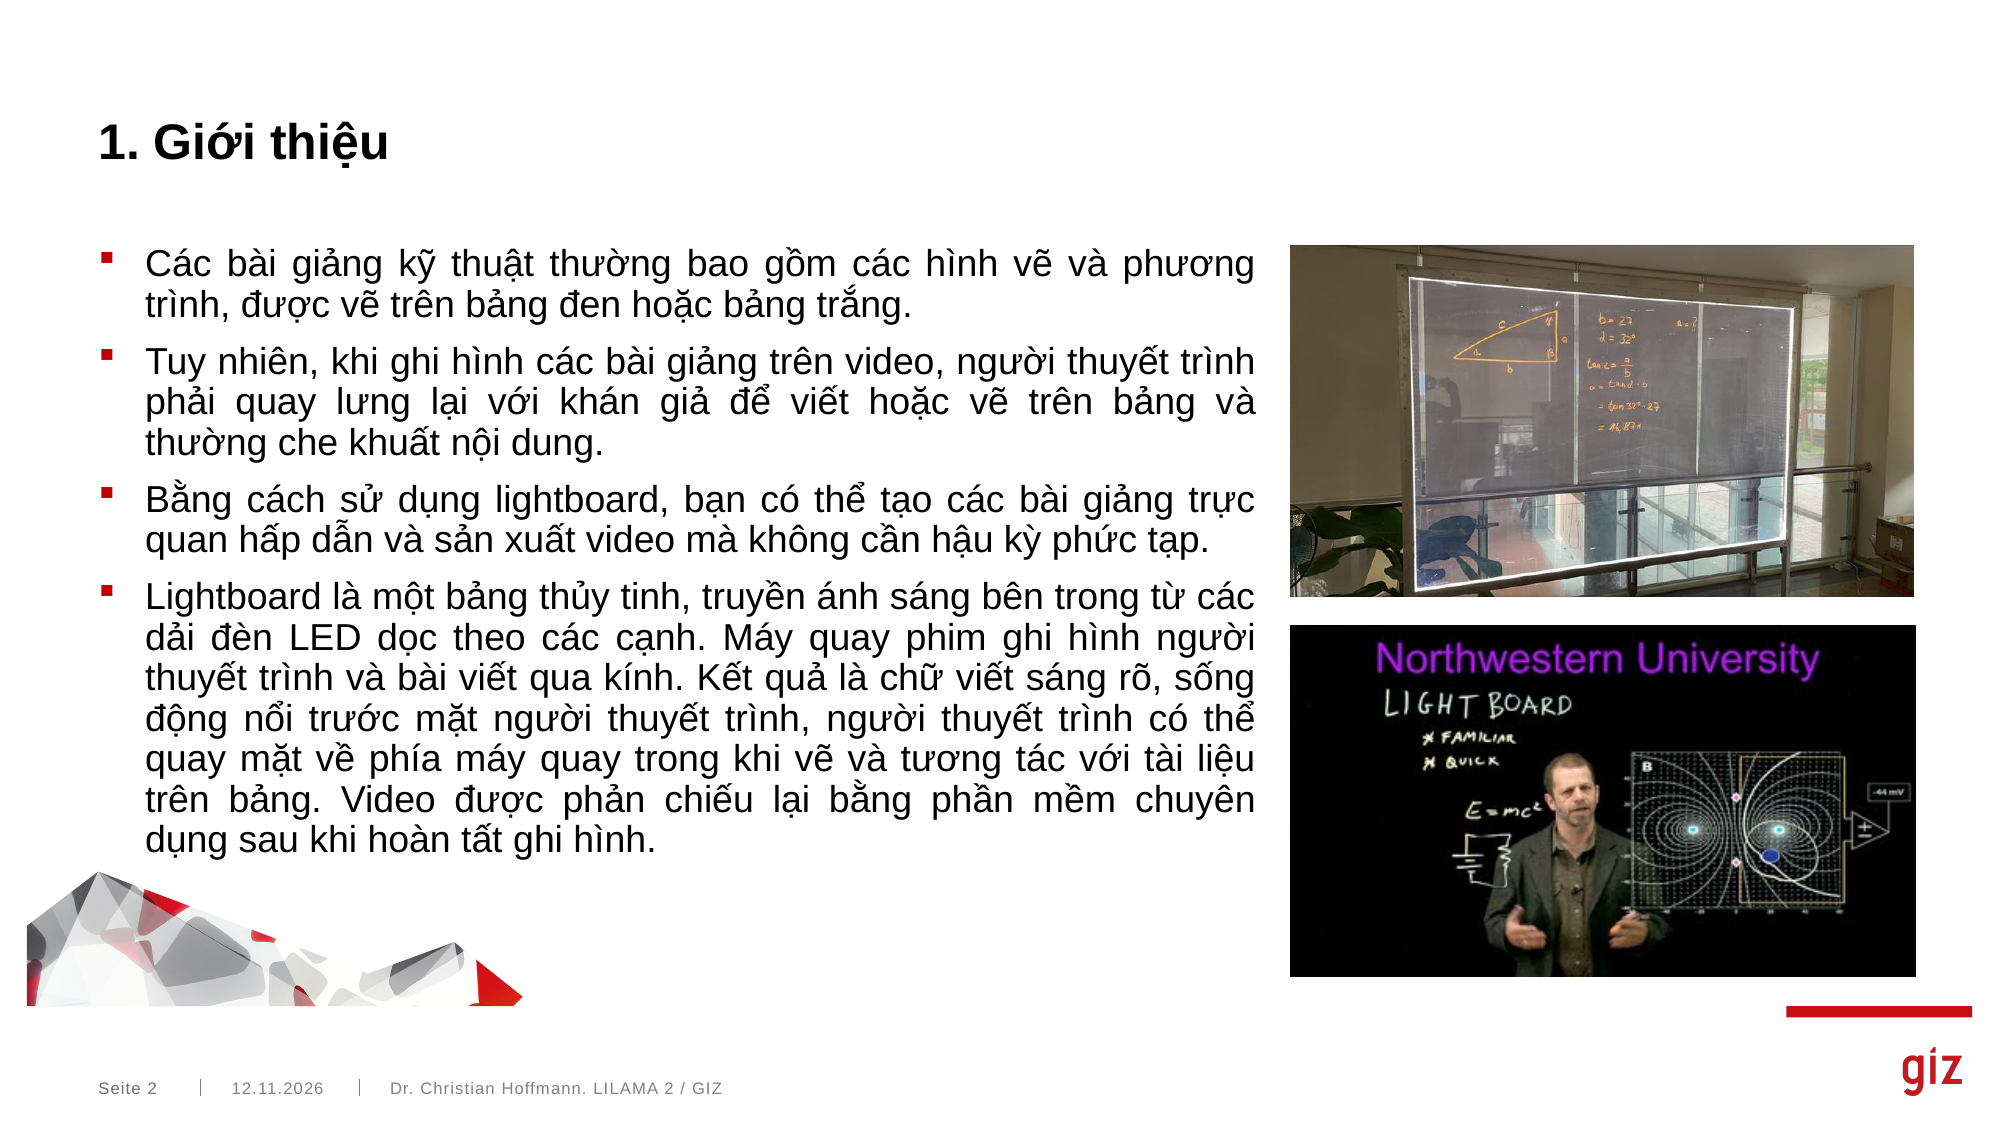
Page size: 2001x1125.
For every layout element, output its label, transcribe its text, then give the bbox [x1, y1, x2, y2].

picture [1901, 1045, 1969, 1098]
list Các bài giảng kỹ thuật thường bao gồm các hình vẽ và phương trình, được vẽ trên bảng đen hoặc bảng trắng. Tuy nhiên, khi ghi hình các bài giảng trên video, người thuyết trình phải quay lưng lại với khán giả để viết hoặc vẽ trên bảng và thường che khuất nội dung. Bằng cách sử dụng lightboard, bạn có thể tạo các bài giảng trực quan hấp dẫn và sản xuất video mà không cần hậu kỳ phức tạp. Lightboard là một bảng thủy tinh, truyền ánh sáng bên trong từ các dải đèn LED dọc theo các cạnh. Máy quay phim ghi hình người thuyết trình và bài viết qua kính. Kết quả là chữ viết sáng rõ, sống động nổi trước mặt người thuyết trình, người thuyết trình có thể quay mặt về phía máy quay trong khi vẽ và tương tác với tài liệu trên bảng. Video được phản chiếu lại bằng phần mềm chuyên dụng sau khi hoàn tất ghi hình. [98, 186, 1268, 877]
picture [455, 942, 535, 1007]
picture [1290, 245, 1914, 597]
picture [26, 872, 97, 1007]
title 1. Giới thiệu [98, 52, 1971, 171]
slide_number Seite 2 [98, 1077, 197, 1098]
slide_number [231, 1077, 349, 1098]
footer Dr. Christian Hoffmann. LILAMA 2 / GIZ [390, 1077, 1668, 1098]
picture [110, 877, 447, 1007]
picture [1290, 625, 1916, 977]
